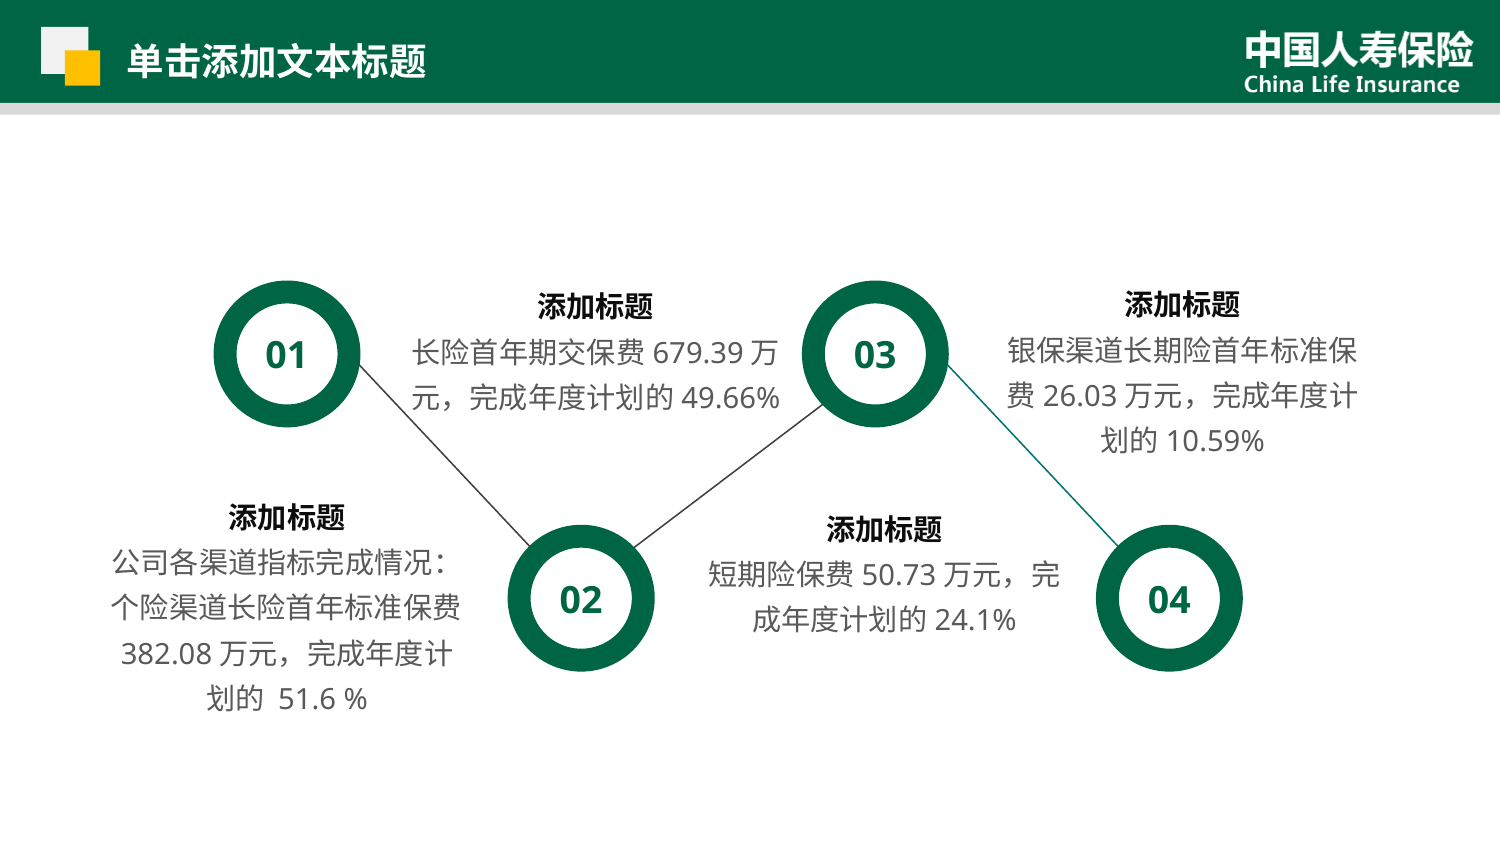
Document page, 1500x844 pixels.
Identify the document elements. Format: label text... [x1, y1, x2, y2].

text_box [63, 48, 102, 88]
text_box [624, 397, 832, 555]
text_box 添加标题 公司各渠道指标完成情况：个险渠道长险首年标准保费382.08万元，完成年度计划的 51.6 % [95, 480, 479, 682]
picture [1240, 21, 1500, 100]
text_box 02 [516, 534, 646, 663]
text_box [348, 353, 538, 555]
text_box 01 [222, 289, 352, 419]
text_box 添加标题 长险首年期交保费679.39万元，完成年度计划的49.66% [394, 232, 798, 423]
text_box 添加标题 银保渠道长期险首年标准保费26.03万元，完成年度计划的10.59% [989, 268, 1376, 496]
text_box [0, 0, 1500, 101]
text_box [936, 353, 1126, 555]
text_box [0, 101, 1500, 117]
text_box 单击添加文本标题 [112, 30, 491, 91]
text_box 04 [1105, 534, 1234, 663]
text_box 添加标题 短期险保费50.73万元，完成年度计划的24.1% [688, 492, 1081, 694]
text_box [39, 25, 91, 76]
text_box 03 [811, 289, 940, 419]
